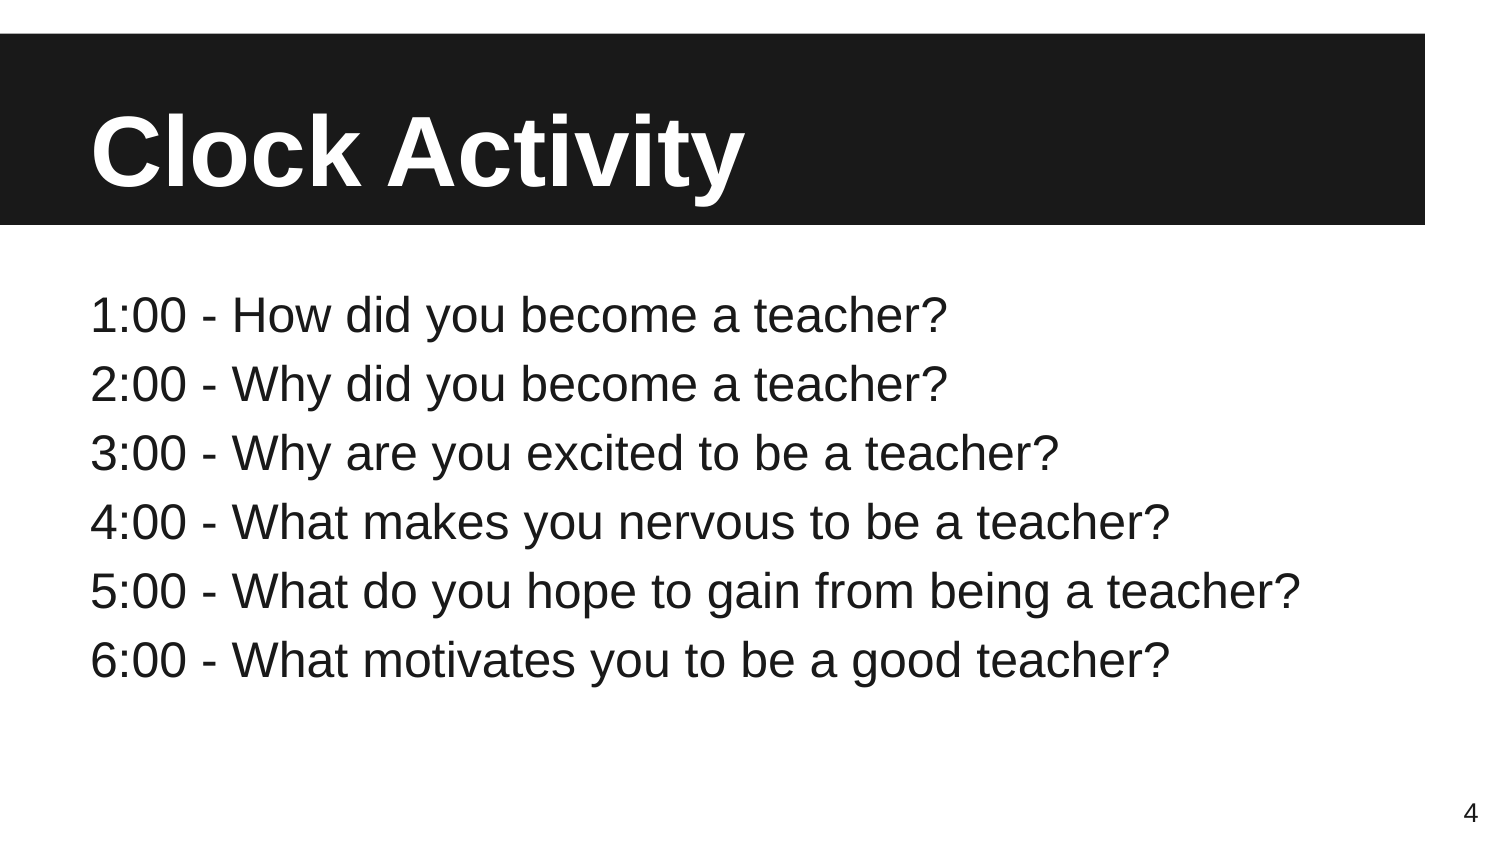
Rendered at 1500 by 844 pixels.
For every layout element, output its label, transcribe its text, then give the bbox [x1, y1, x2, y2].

title Clock Activity [75, 33, 1425, 221]
slide_number 4 [1403, 779, 1494, 844]
list 1:00 - How did you become a teacher? 2:00 - Why did you become a teacher? 3:00 - Why are you excited to be a teacher? 4:00 - What makes you nervous to be a teacher? 5:00 - What do you hope to gain from being a teacher? 6:00 - What motivates you to be a good teacher? [75, 258, 1378, 807]
